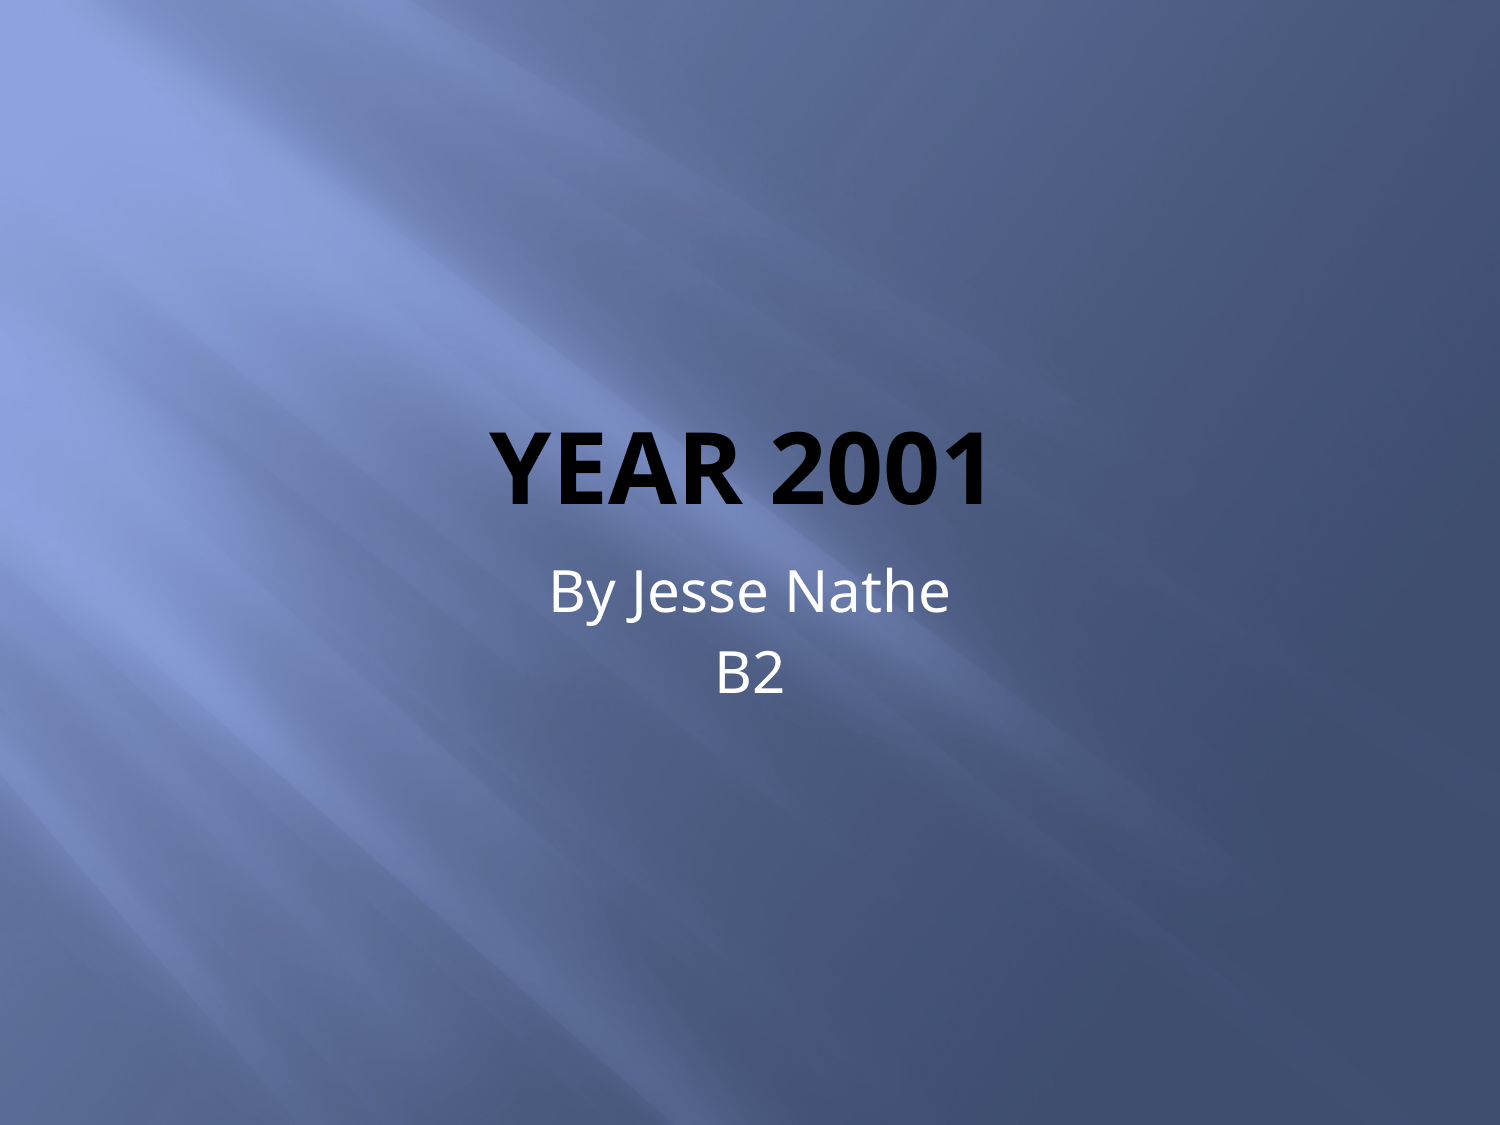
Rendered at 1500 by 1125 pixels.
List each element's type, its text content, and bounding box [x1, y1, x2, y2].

title Year 2001 [69, 224, 1420, 525]
subtitle By Jesse Nathe B2 [225, 546, 1275, 834]
